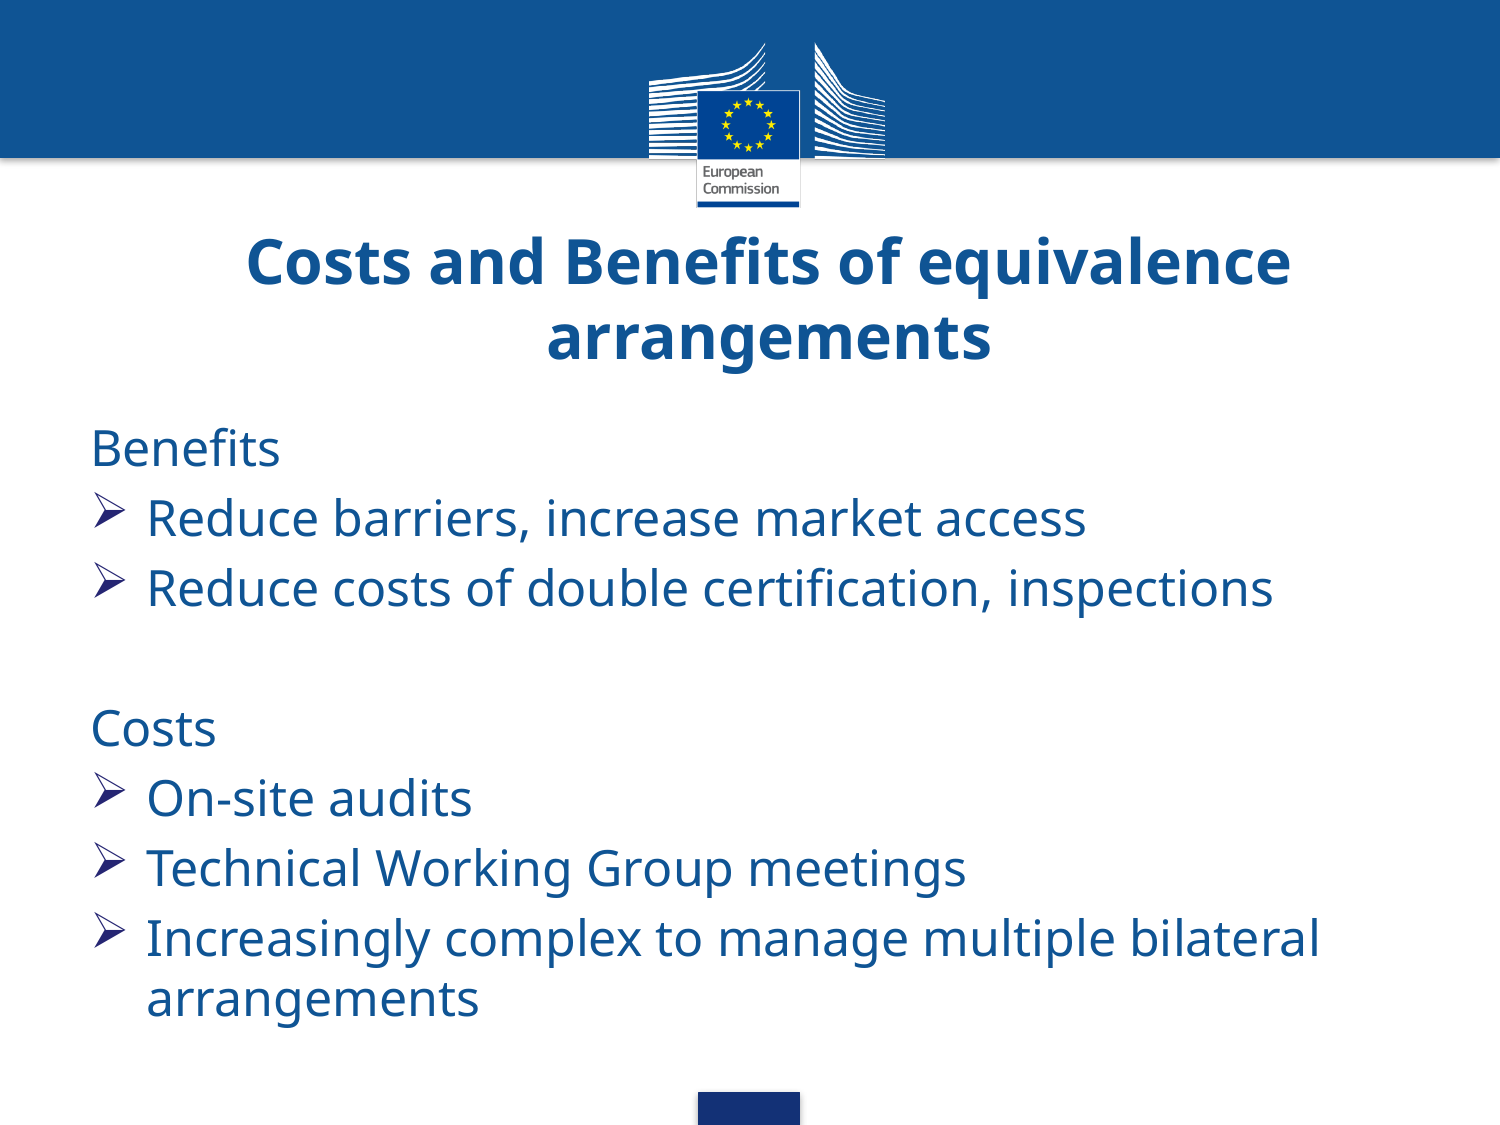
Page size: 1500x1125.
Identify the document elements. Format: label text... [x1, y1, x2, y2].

title Costs and Benefits of equivalence arrangements [64, 219, 1415, 374]
picture [649, 42, 885, 208]
list Benefits Reduce barriers, increase market access Reduce costs of double certification, inspections Costs On-site audits Technical Working Group meetings Increasingly complex to manage multiple bilateral arrangements [75, 408, 1425, 988]
